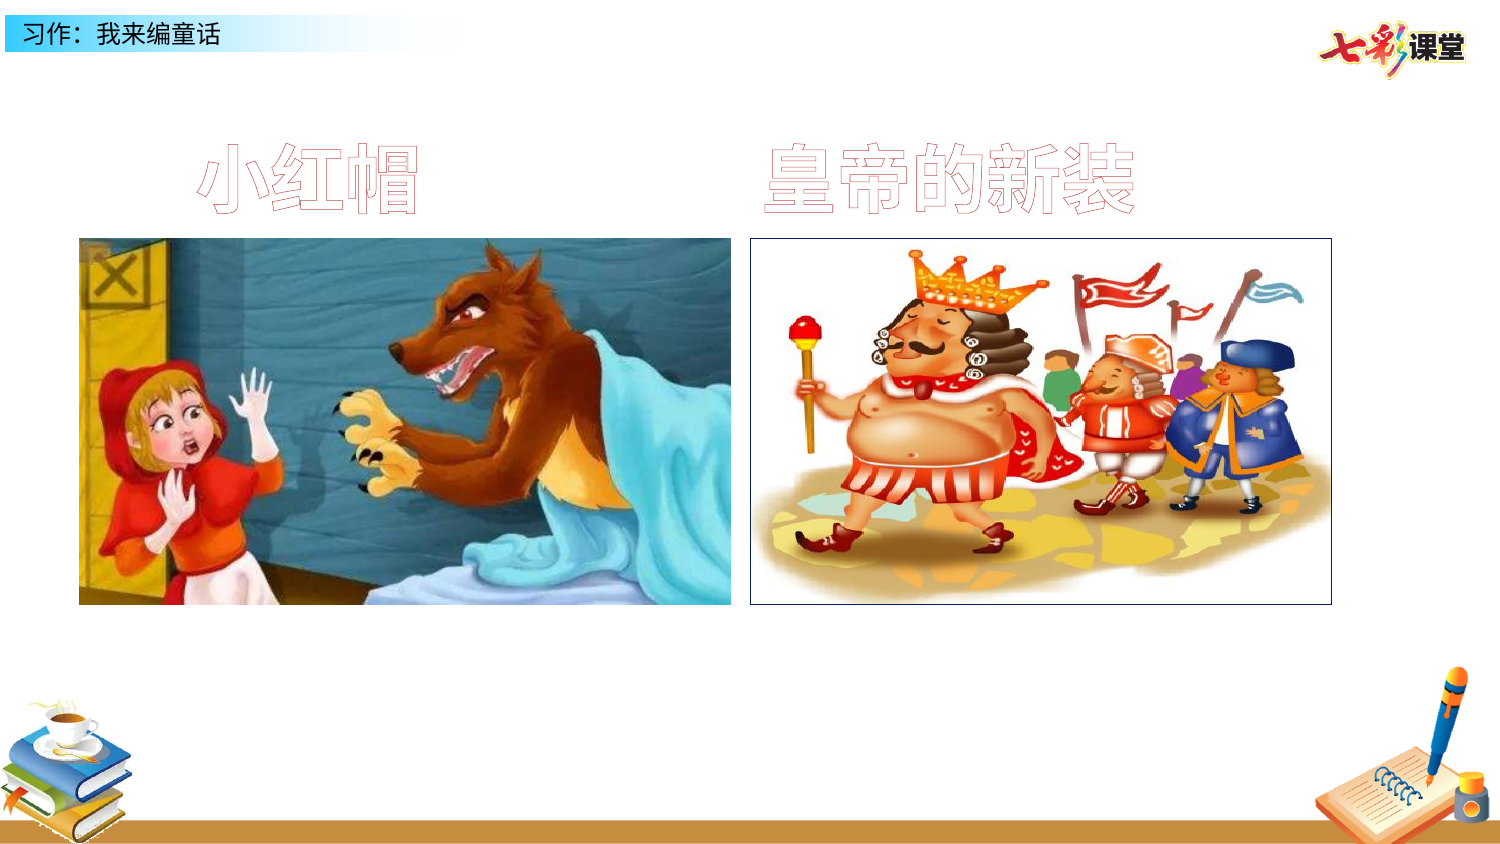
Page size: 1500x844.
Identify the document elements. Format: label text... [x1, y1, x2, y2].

text_box 皇帝的新装 [750, 126, 1261, 228]
picture [1316, 20, 1468, 80]
text_box 小红帽 [183, 126, 494, 228]
picture [749, 238, 1333, 606]
picture [78, 238, 731, 606]
picture [1303, 652, 1500, 844]
picture [0, 700, 146, 844]
